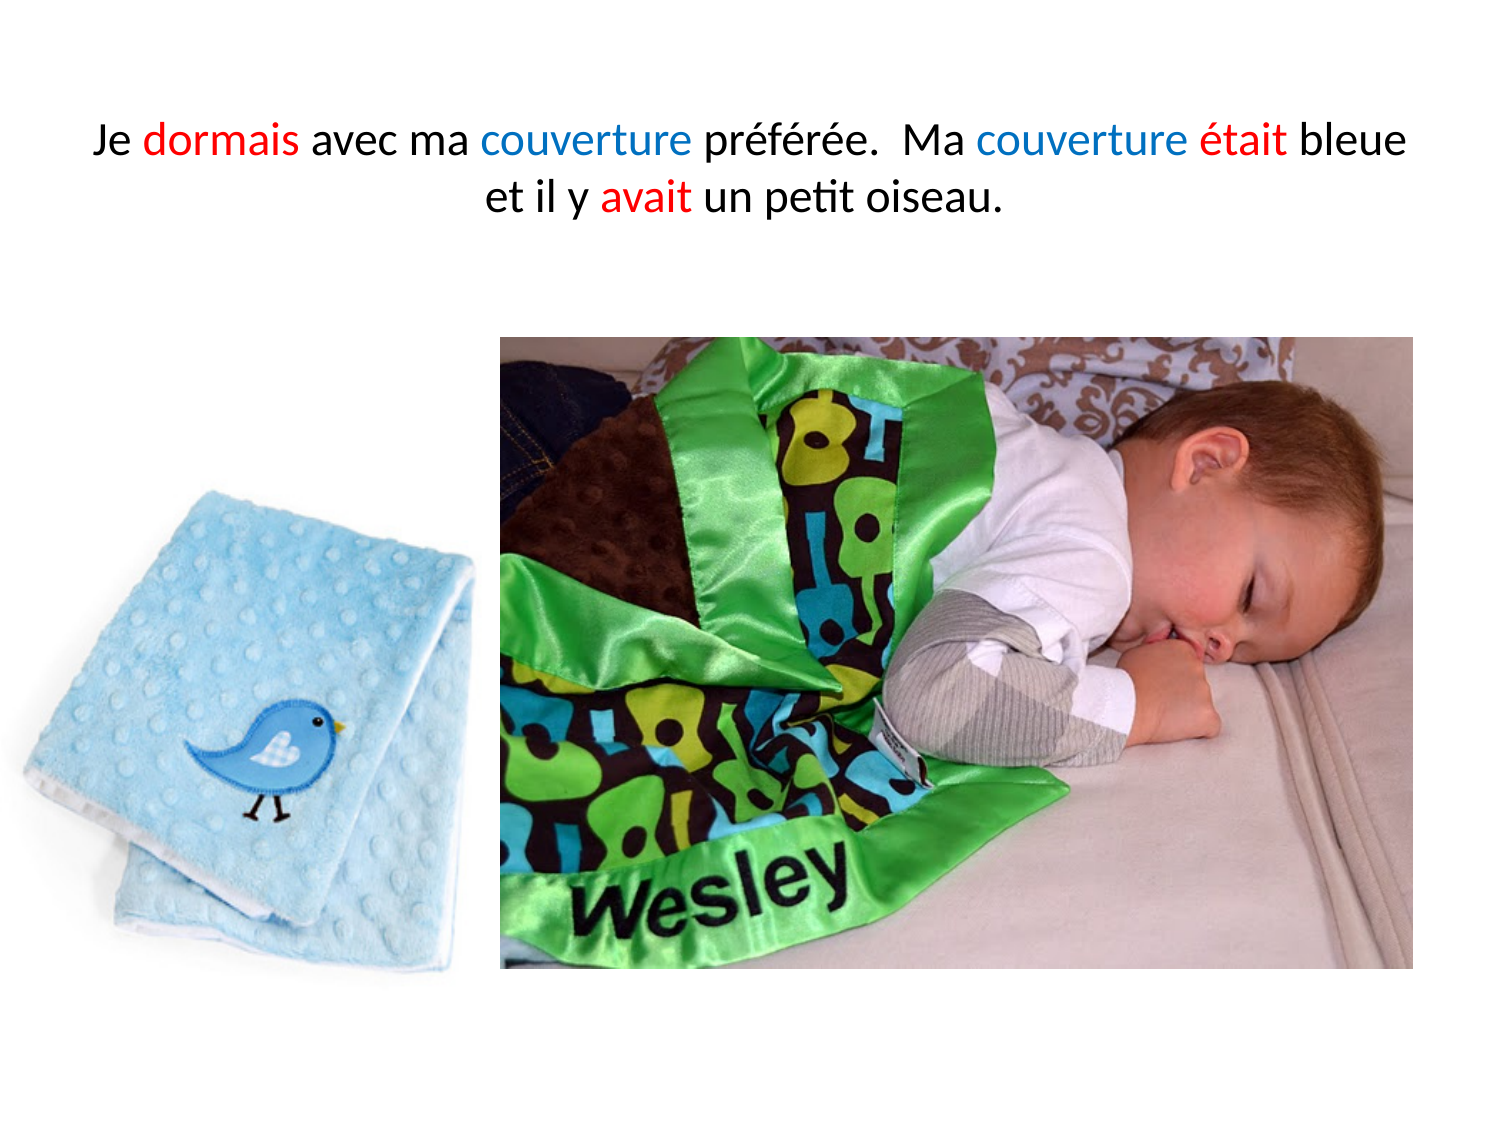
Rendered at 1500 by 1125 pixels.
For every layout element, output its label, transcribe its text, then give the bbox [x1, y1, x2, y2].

title Je dormais avec ma couverture préférée. Ma couverture était bleue et il y avait un petit oiseau. [75, 99, 1425, 288]
picture [0, 337, 1413, 1026]
